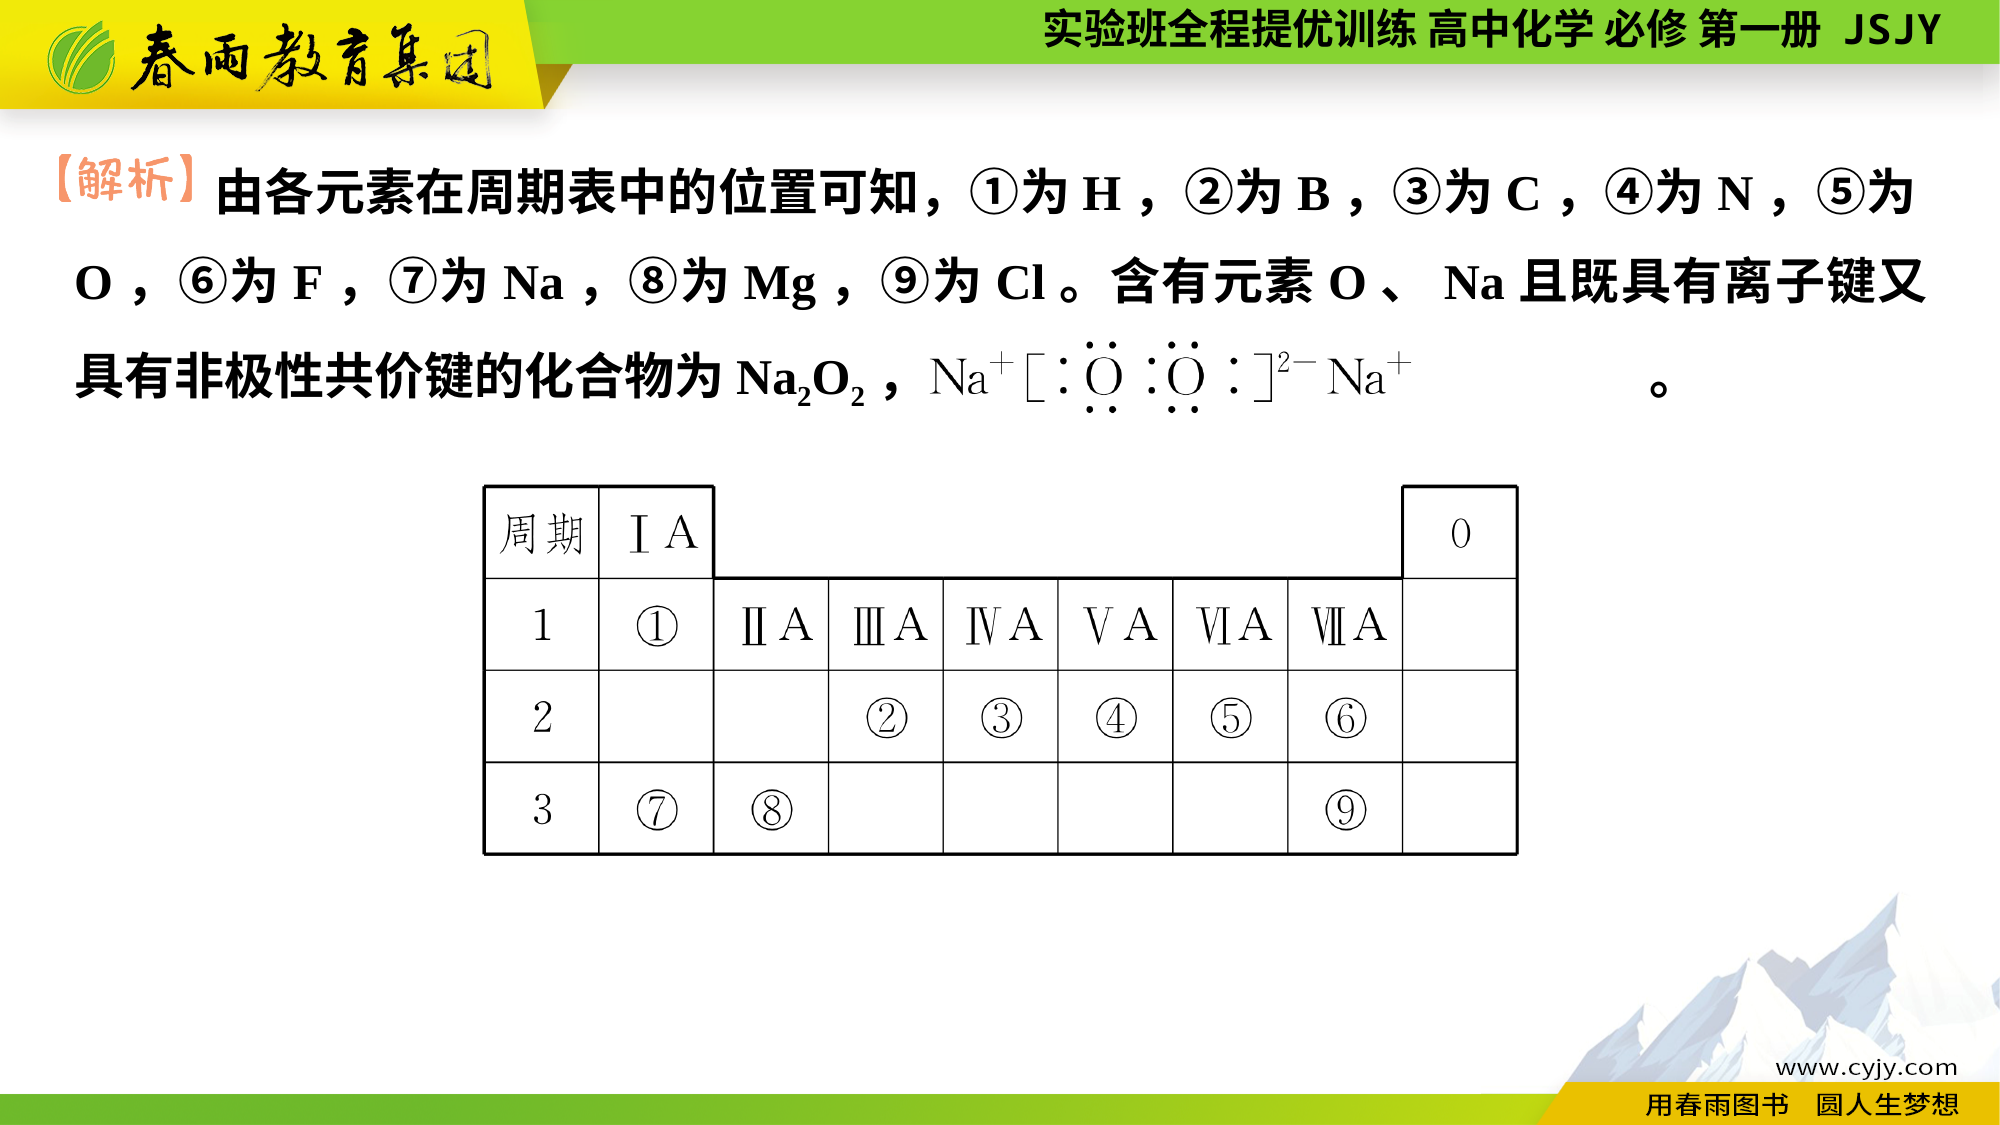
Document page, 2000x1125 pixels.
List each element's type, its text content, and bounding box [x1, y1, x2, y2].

picture [0, 0, 2000, 1125]
list 由各元素在周期表中的位置可知，①为H，②为B，③为C，④为N，⑤为O，⑥为F，⑦为Na，⑧为Mg，⑨为Cl。含有元素O、Na且既具有离子键又具有非极性共价键的化合物为Na2O2，其电子式为 。 [59, 122, 1944, 410]
